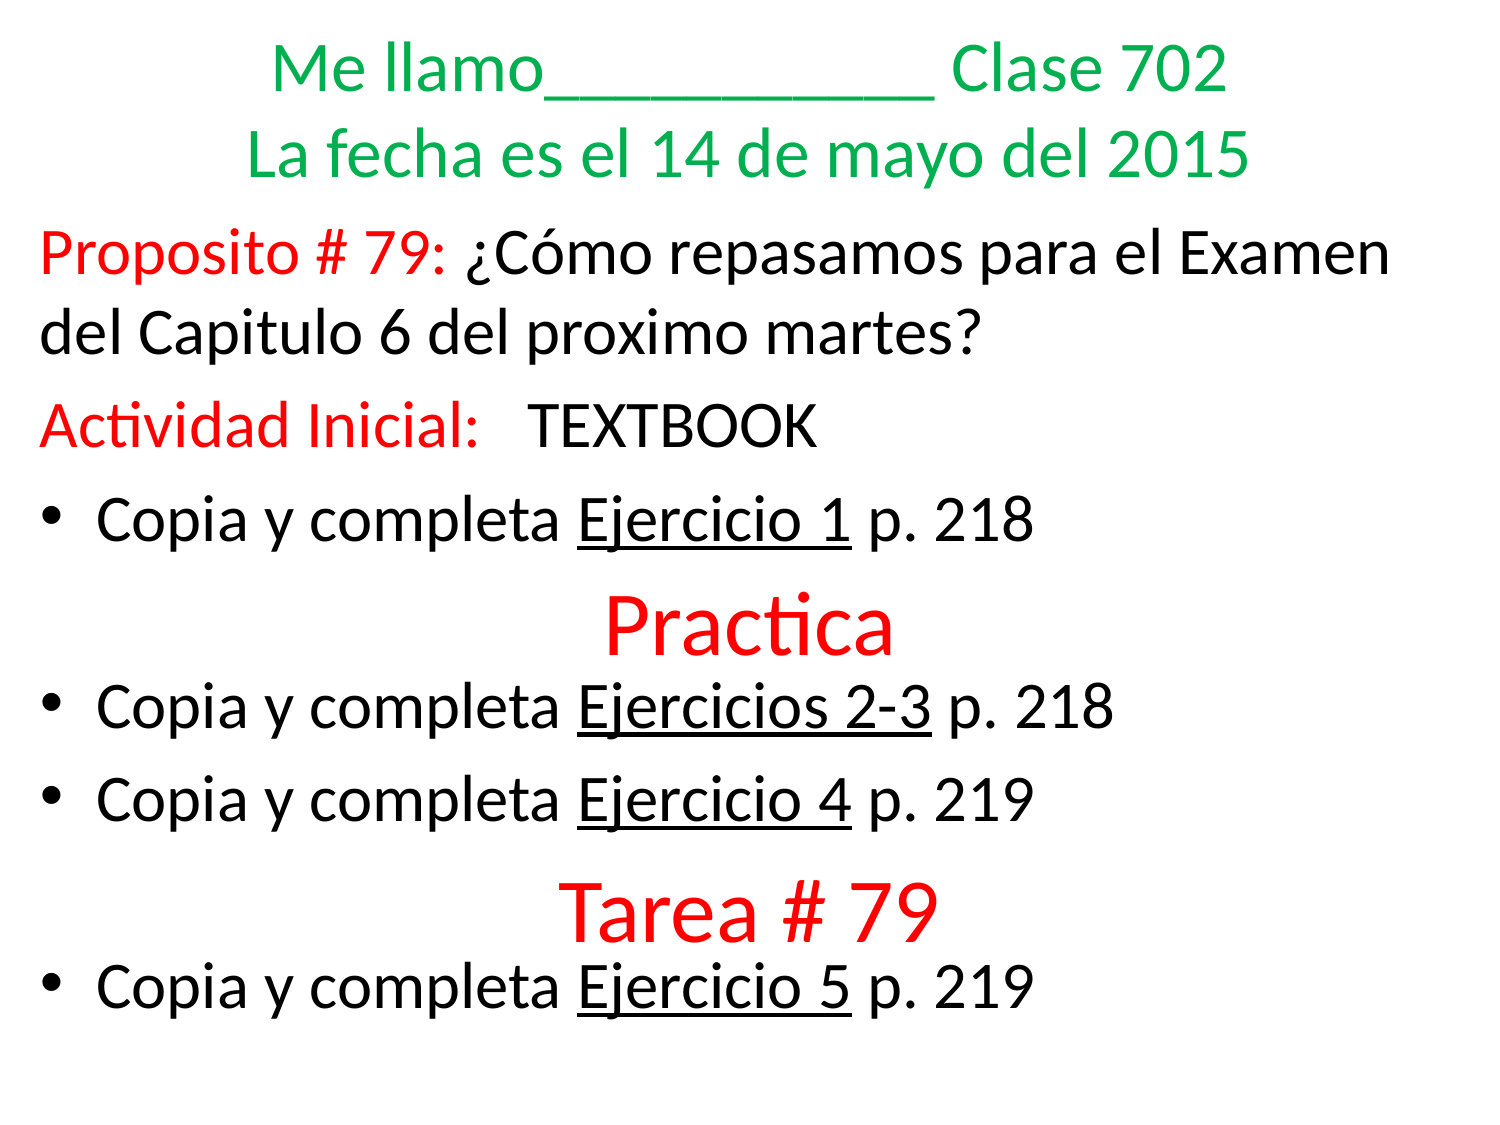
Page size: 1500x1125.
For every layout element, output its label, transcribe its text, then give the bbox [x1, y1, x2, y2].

text_box Practica [74, 525, 1425, 713]
list Proposito # 79: ¿Cómo repasamos para el Examen del Capitulo 6 del proximo martes? Actividad Inicial: TEXTBOOK Copia y completa Ejercicio 1 p. 218 Copia y completa Ejercicios 2-3 p. 218 Copia y completa Ejercicio 4 p. 219 Copia y completa Ejercicio 5 p. 219 [24, 200, 1475, 1100]
text_box Tarea # 79 [74, 812, 1425, 1000]
title Me llamo___________ Clase 702 La fecha es el 14 de mayo del 2015 [75, 12, 1425, 200]
